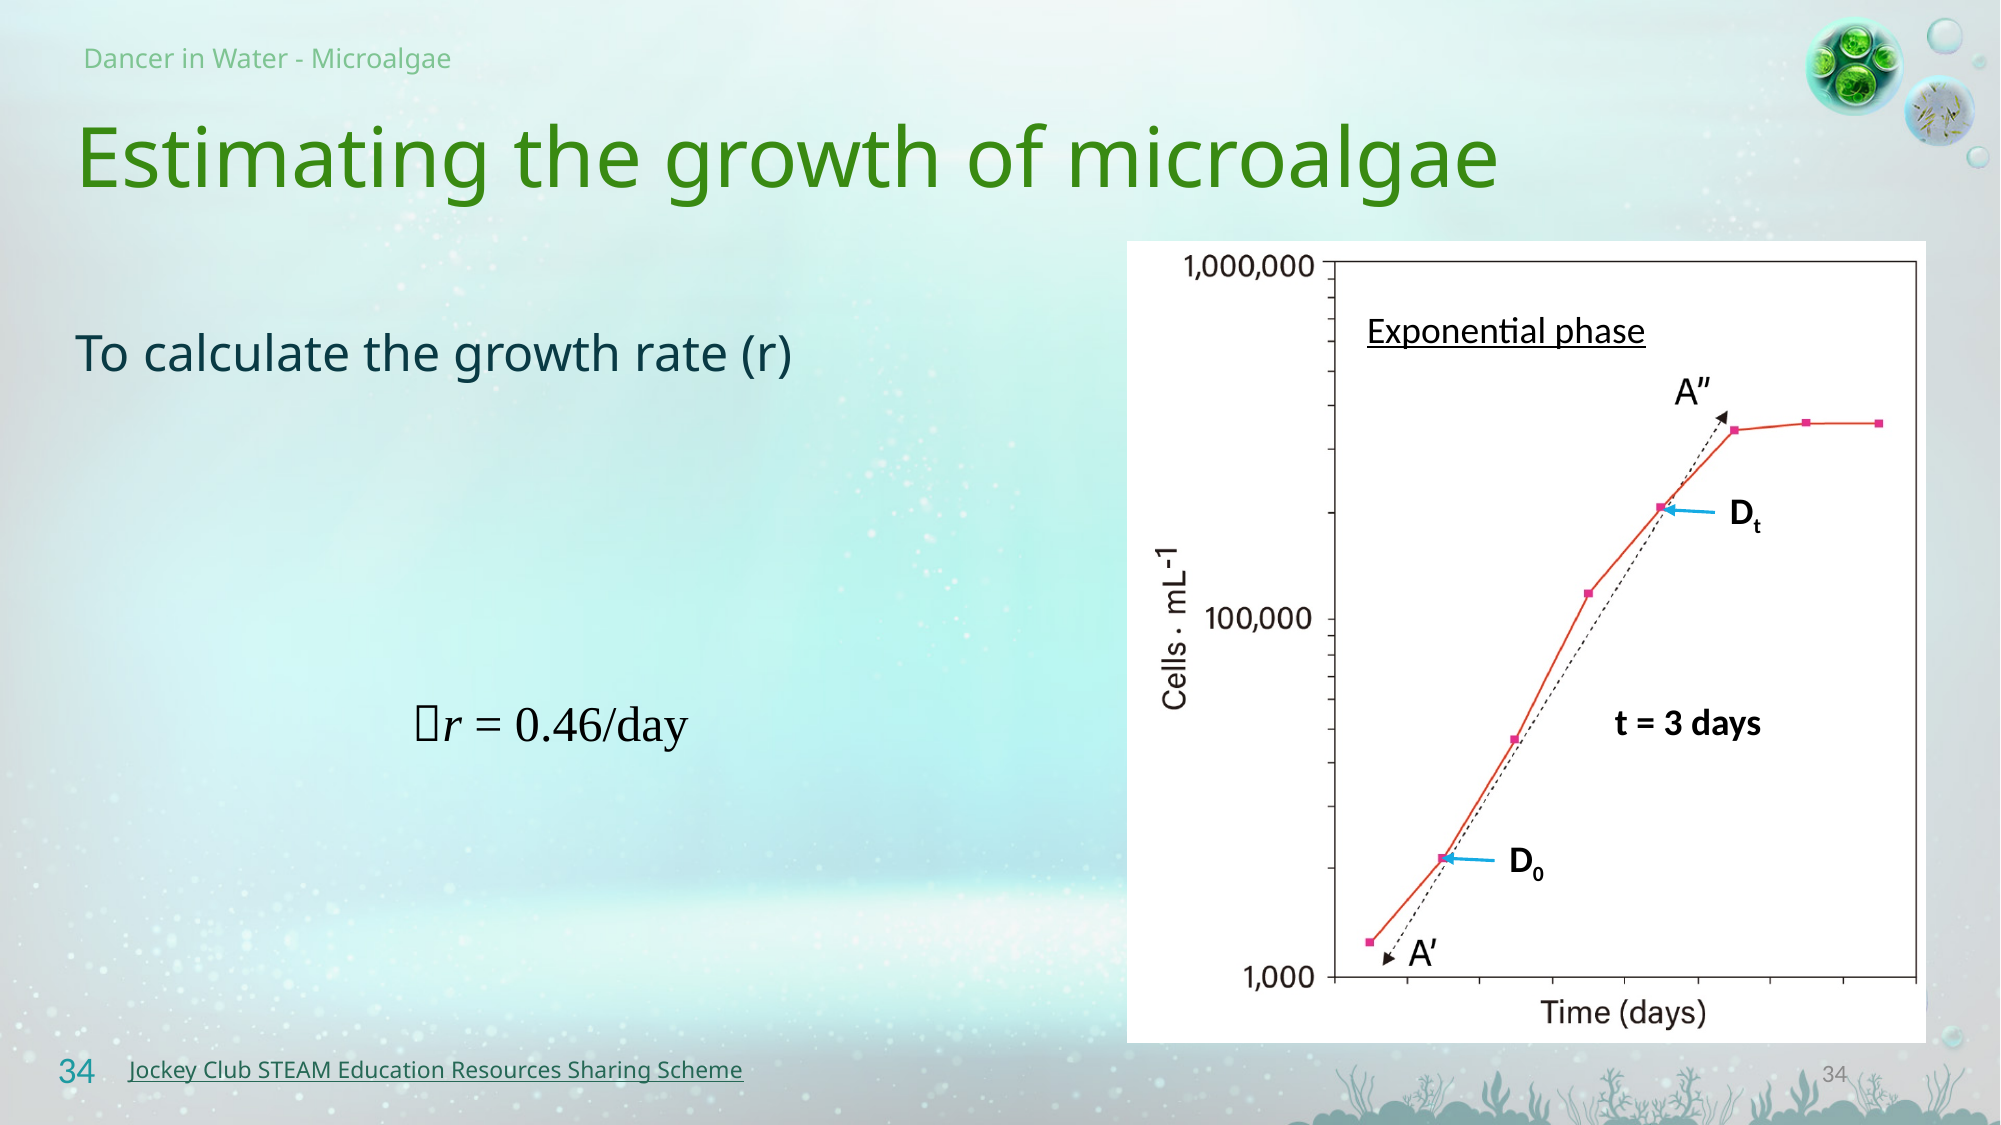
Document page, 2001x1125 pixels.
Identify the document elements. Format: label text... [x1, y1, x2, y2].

text_box 34 [1412, 1052, 1863, 1103]
title Estimating the growth of microalgae [61, 96, 1571, 229]
slide_number 34 [35, 1038, 118, 1099]
picture [0, 0, 2001, 1125]
list To calculate the growth rate (r) [61, 284, 1122, 1043]
